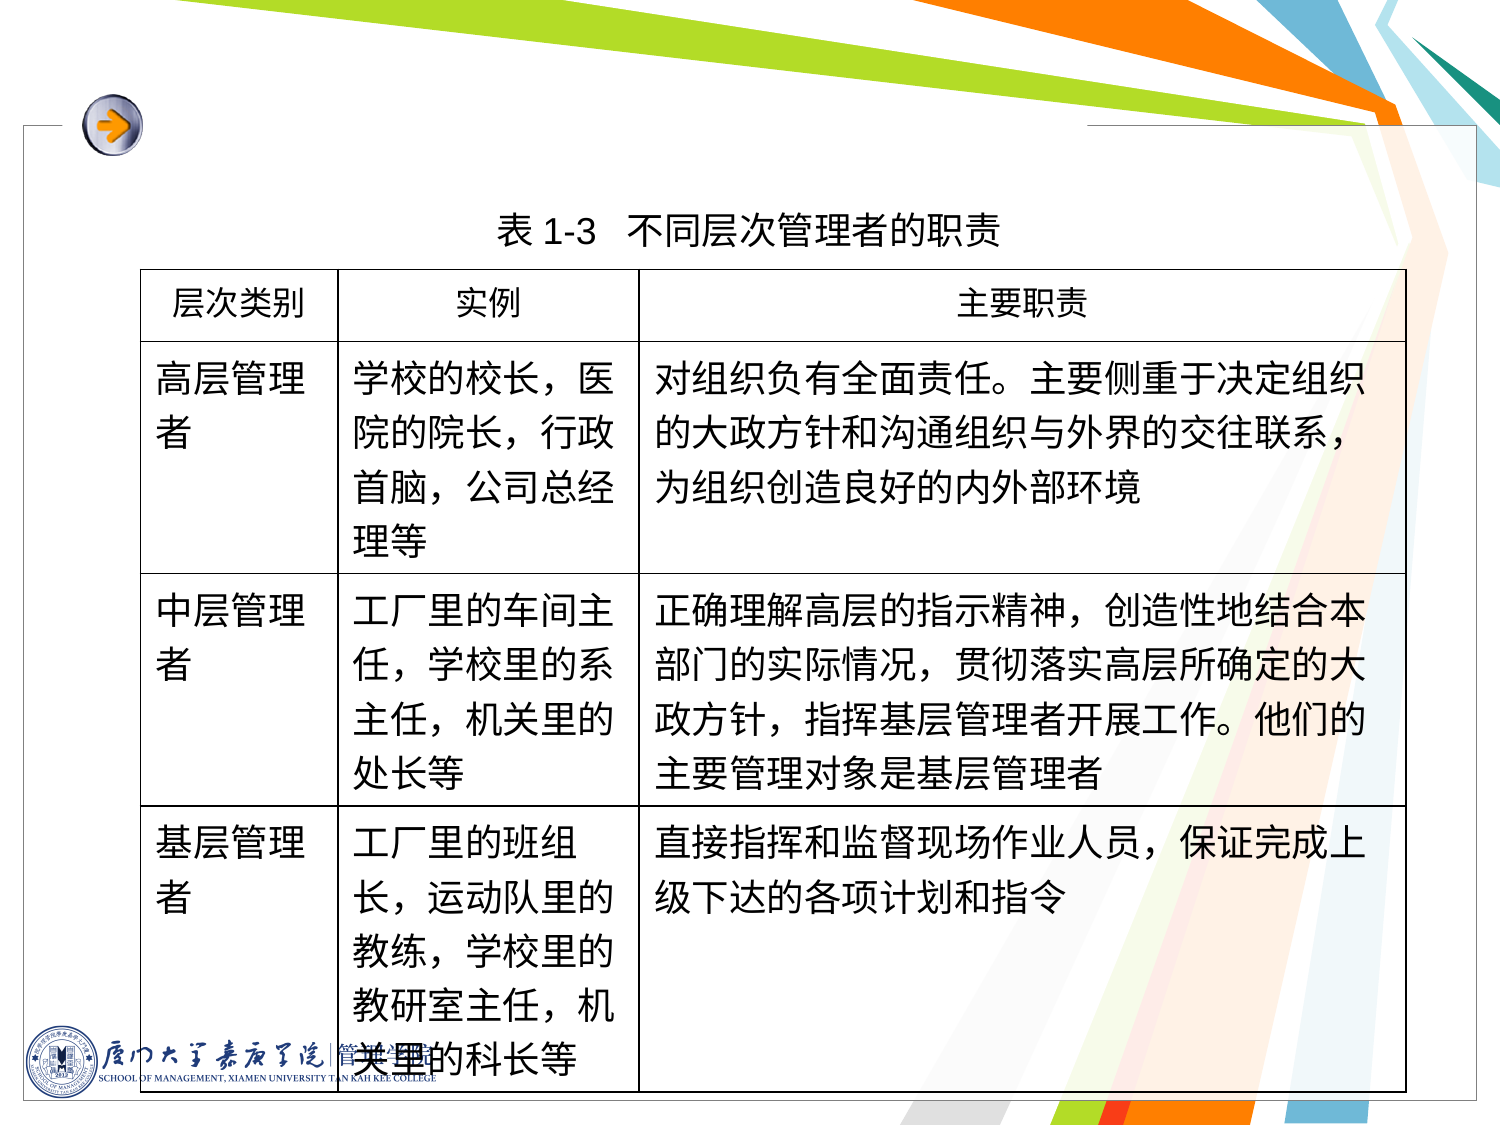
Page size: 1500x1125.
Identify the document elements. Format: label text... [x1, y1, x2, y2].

picture [82, 94, 143, 156]
table_cell 基层管理者 [141, 807, 337, 1091]
table_cell 直接指挥和监督现场作业人员，保证完成上级下达的各项计划和指令 [640, 807, 1405, 1091]
table_header 主要职责 [640, 270, 1405, 341]
table_cell 学校的校长，医院的院长，行政首脑，公司总经理等 [339, 342, 638, 573]
table_cell 中层管理者 [141, 574, 337, 805]
table_header 实例 [339, 270, 638, 341]
table_cell 工厂里的车间主任，学校里的系主任，机关里的处长等 [339, 574, 638, 805]
table_cell 高层管理者 [141, 342, 337, 573]
picture [24, 1024, 438, 1100]
table_cell 对组织负有全面责任。主要侧重于决定组织的大政方针和沟通组织与外界的交往联系，为组织创造良好的内外部环境 [640, 342, 1405, 573]
table_cell 正确理解高层的指示精神，创造性地结合本部门的实际情况，贯彻落实高层所确定的大政方针，指挥基层管理者开展工作。他们的主要管理对象是基层管理者 [640, 574, 1405, 805]
text_box 表1-3 不同层次管理者的职责 [481, 199, 1017, 260]
table_cell 工厂里的班组长，运动队里的教练，学校里的教研室主任，机关里的科长等 [339, 807, 638, 1091]
table_header 层次类别 [141, 270, 337, 341]
